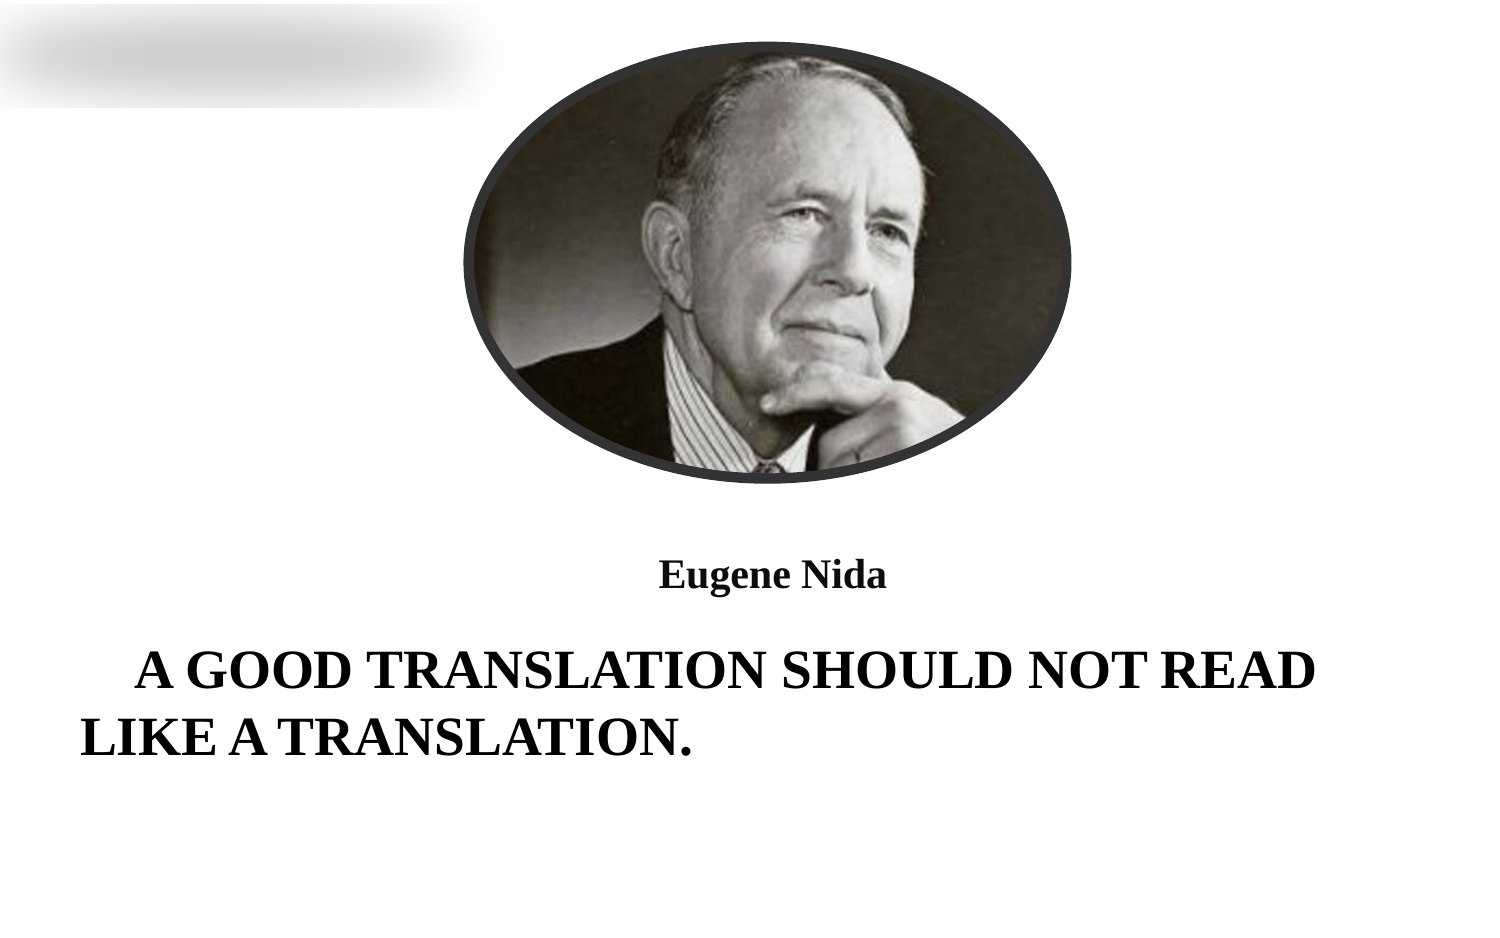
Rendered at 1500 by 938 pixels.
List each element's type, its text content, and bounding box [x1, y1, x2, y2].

text_box Eugene Nida [559, 539, 987, 605]
picture [468, 46, 1067, 479]
list A GOOD TRANSLATION SHOULD NOT READ LIKE A TRANSLATION. [64, 626, 1425, 774]
